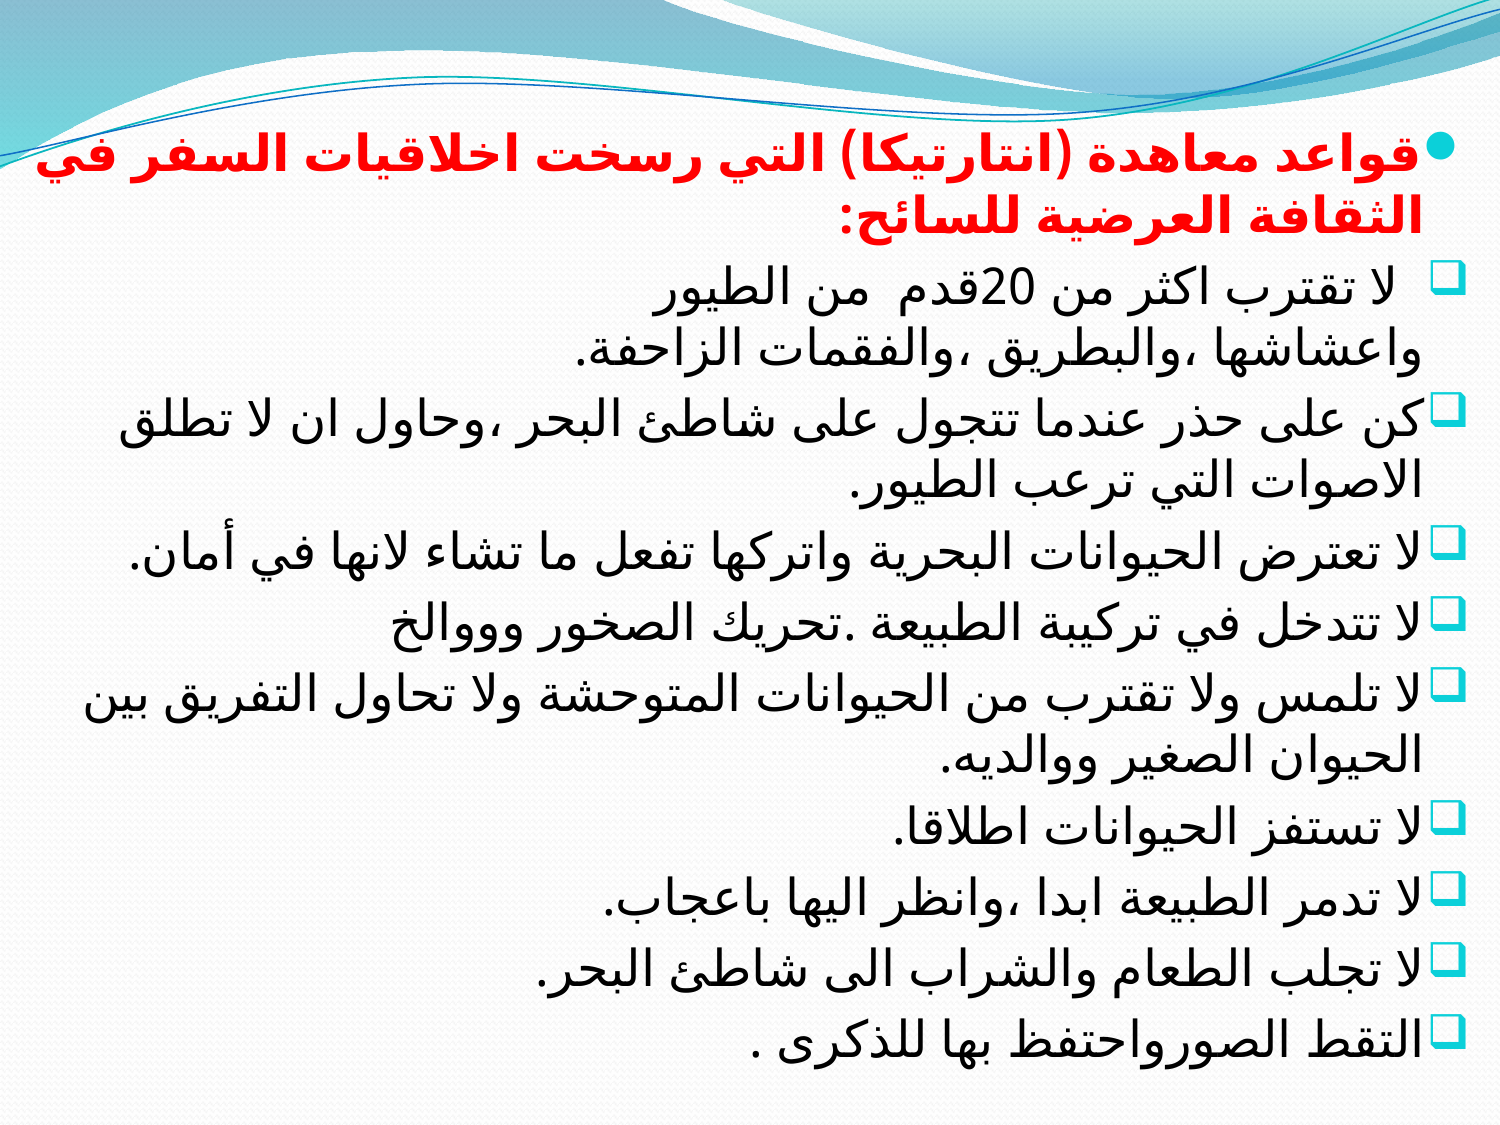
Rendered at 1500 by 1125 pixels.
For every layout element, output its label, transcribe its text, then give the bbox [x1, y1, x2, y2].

list قواعد معاهدة (انتارتيكا) التي رسخت اخلاقيات السفر في الثقافة العرضية للسائح: لا تقترب اكثر من 20قدم من الطيور واعشاشها ،والبطريق ،والفقمات الزاحفة. كن على حذر عندما تتجول على شاطئ البحر ،وحاول ان لا تطلق الاصوات التي ترعب الطيور. لا تعترض الحيوانات البحرية واتركها تفعل ما تشاء لانها في أمان. لا تتدخل في تركيبة الطبيعة .تحريك الصخور وووالخ لا تلمس ولا تقترب من الحيوانات المتوحشة ولا تحاول التفريق بين الحيوان الصغير ووالديه. لا تستفز الحيوانات اطلاقا. لا تدمر الطبيعة ابدا ،وانظر اليها باعجاب. لا تجلب الطعام والشراب الى شاطئ البحر. التقط الصورواحتفظ بها للذكرى . [17, 113, 1483, 1083]
